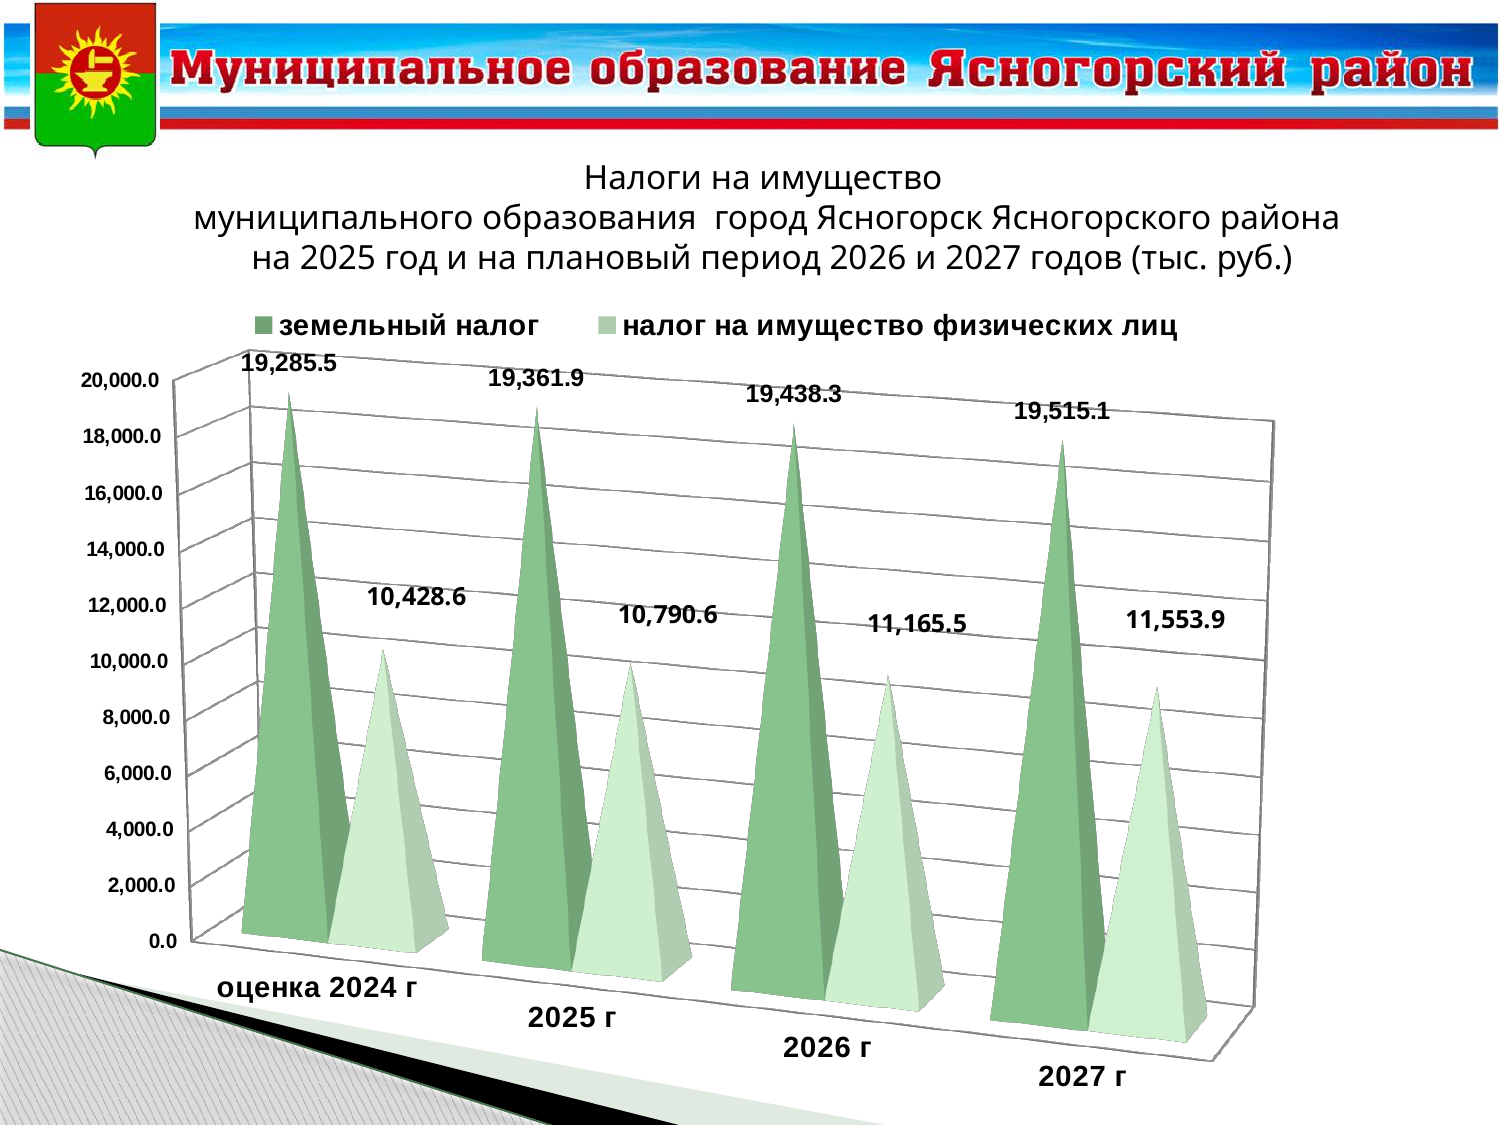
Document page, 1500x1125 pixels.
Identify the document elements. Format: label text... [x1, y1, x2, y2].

picture [0, 0, 1500, 163]
text_box Налоги на имущество муниципального образования город Ясногорск Ясногорского района на 2025 год и на плановый период 2026 и 2027 годов (тыс. руб.) [46, 173, 1489, 284]
chart [64, 219, 1500, 1125]
